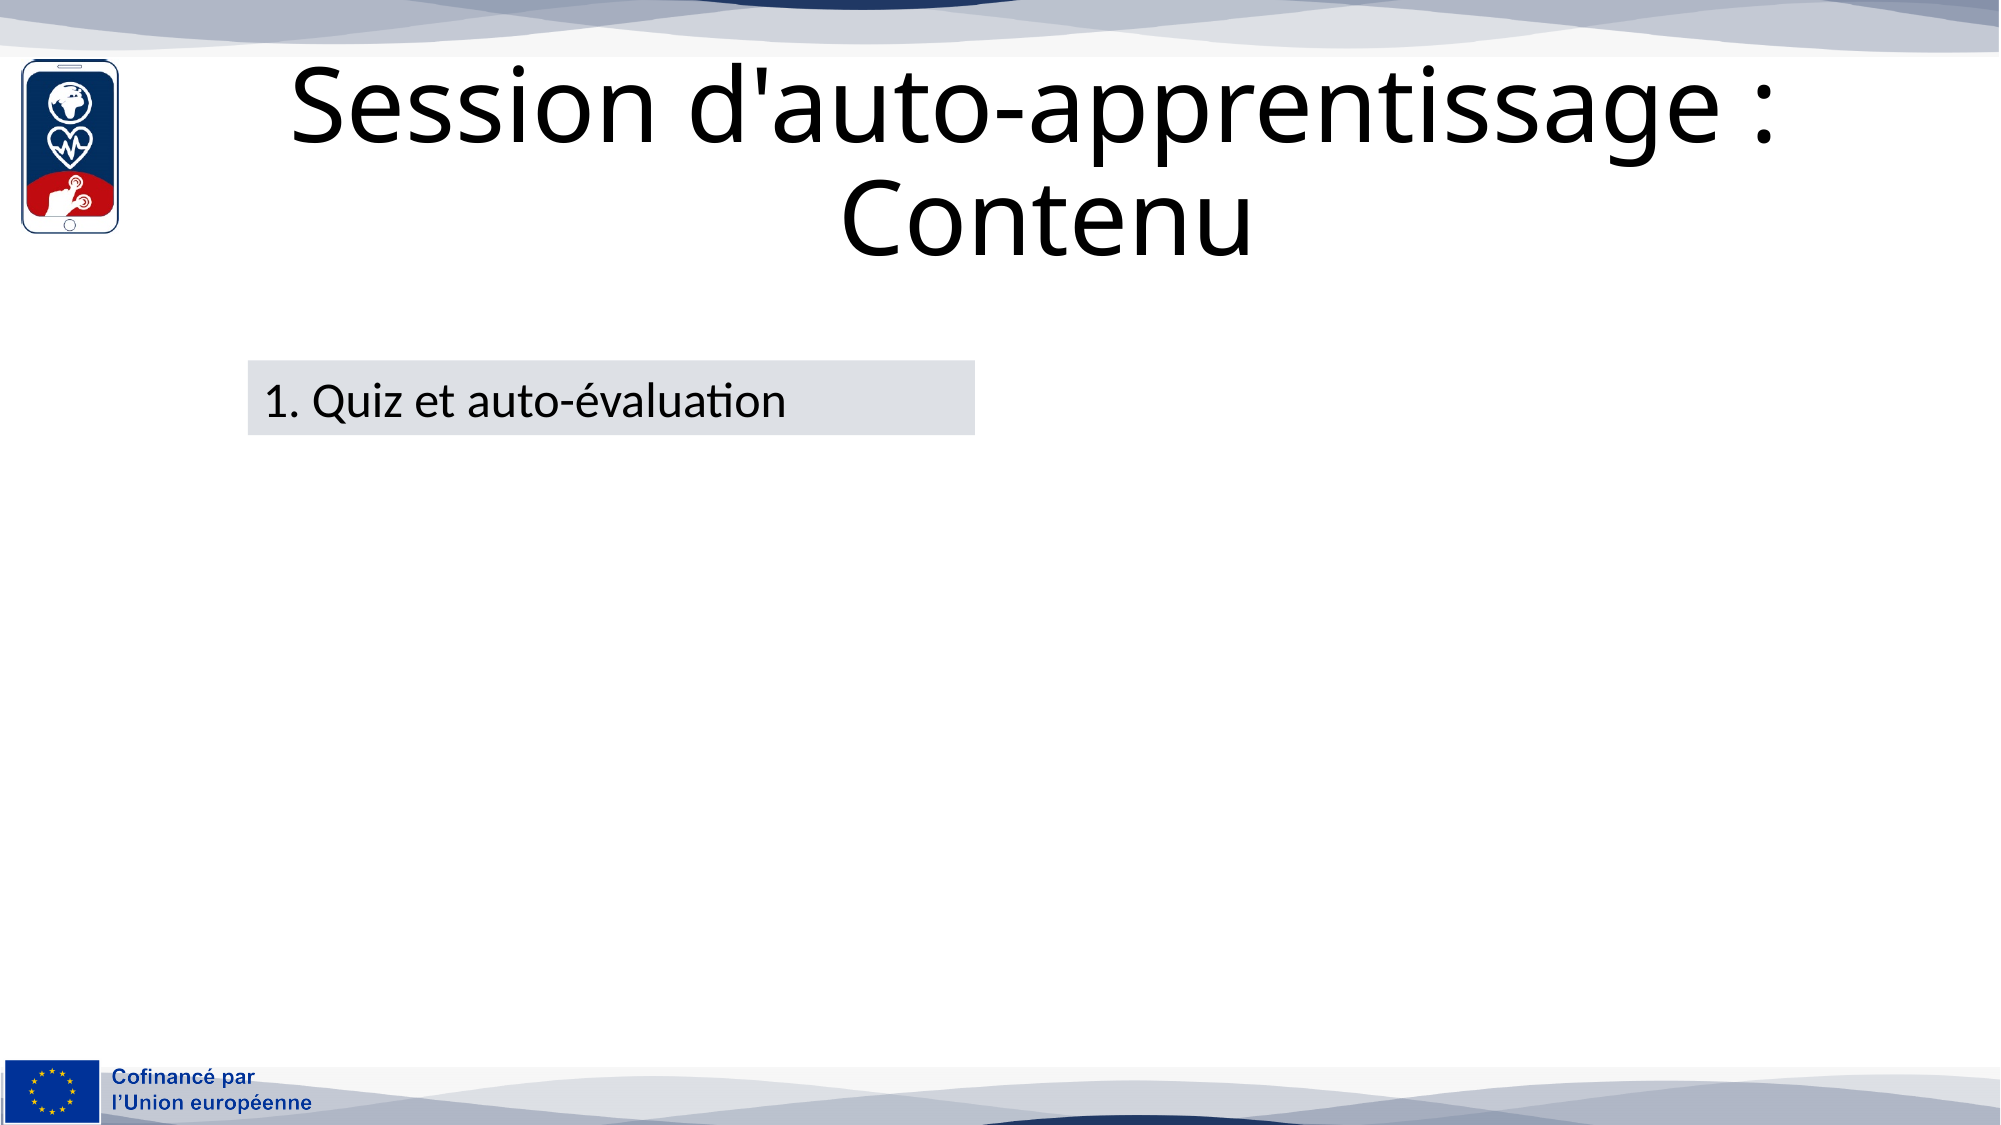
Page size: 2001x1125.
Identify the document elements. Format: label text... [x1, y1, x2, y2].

title Session d'auto-apprentissage : Contenu [185, 68, 1911, 275]
text_box 1. Quiz et auto-évaluation [247, 360, 975, 436]
picture [0, 0, 1999, 57]
picture [0, 1055, 2001, 1125]
picture [21, 59, 119, 234]
